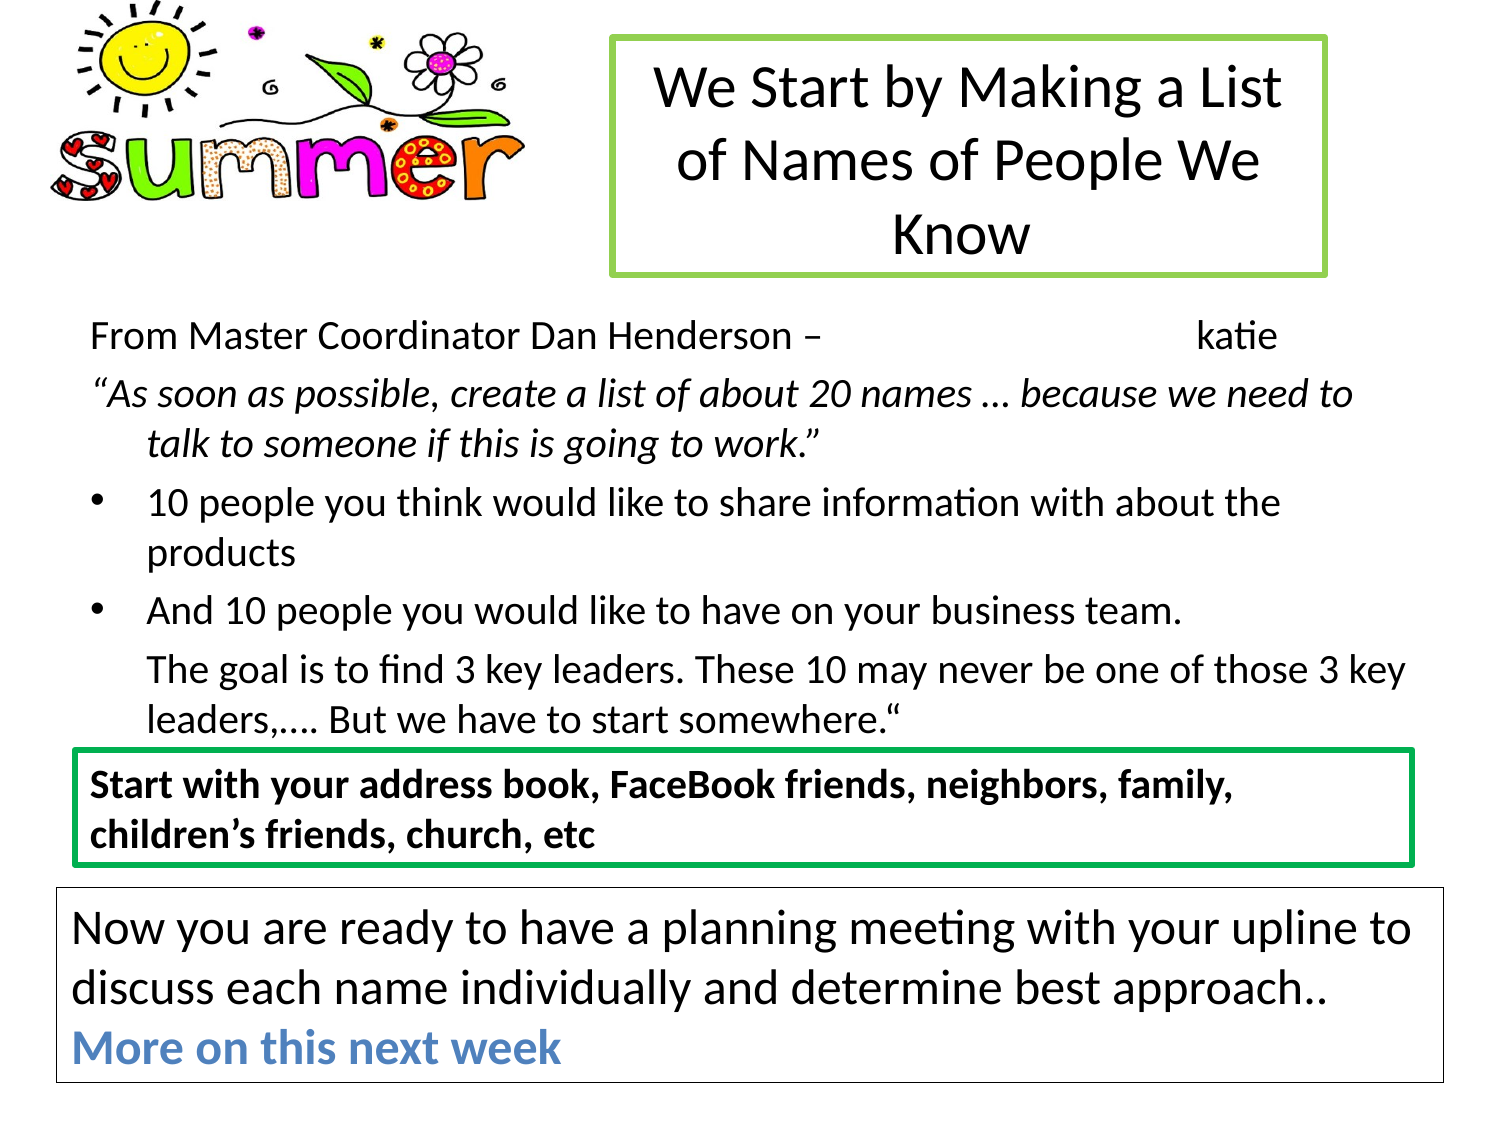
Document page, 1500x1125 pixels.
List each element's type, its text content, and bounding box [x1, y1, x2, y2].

text_box Now you are ready to have a planning meeting with your upline to discuss each name individually and determine best approach.. More on this next week [56, 887, 1444, 1083]
list From Master Coordinator Dan Henderson – katie “As soon as possible, create a list of about 20 names … because we need to talk to someone if this is going to work.” 10 people you think would like to share information with about the products And 10 people you would like to have on your business team. The goal is to find 3 key leaders. These 10 may never be one of those 3 key leaders,…. But we have to start somewhere.“ [75, 299, 1425, 775]
title We Start by Making a List of Names of People We Know [612, 37, 1325, 275]
text_box Start with your address book, FaceBook friends, neighbors, family, children’s friends, church, etc [74, 749, 1413, 865]
picture [49, 0, 526, 201]
